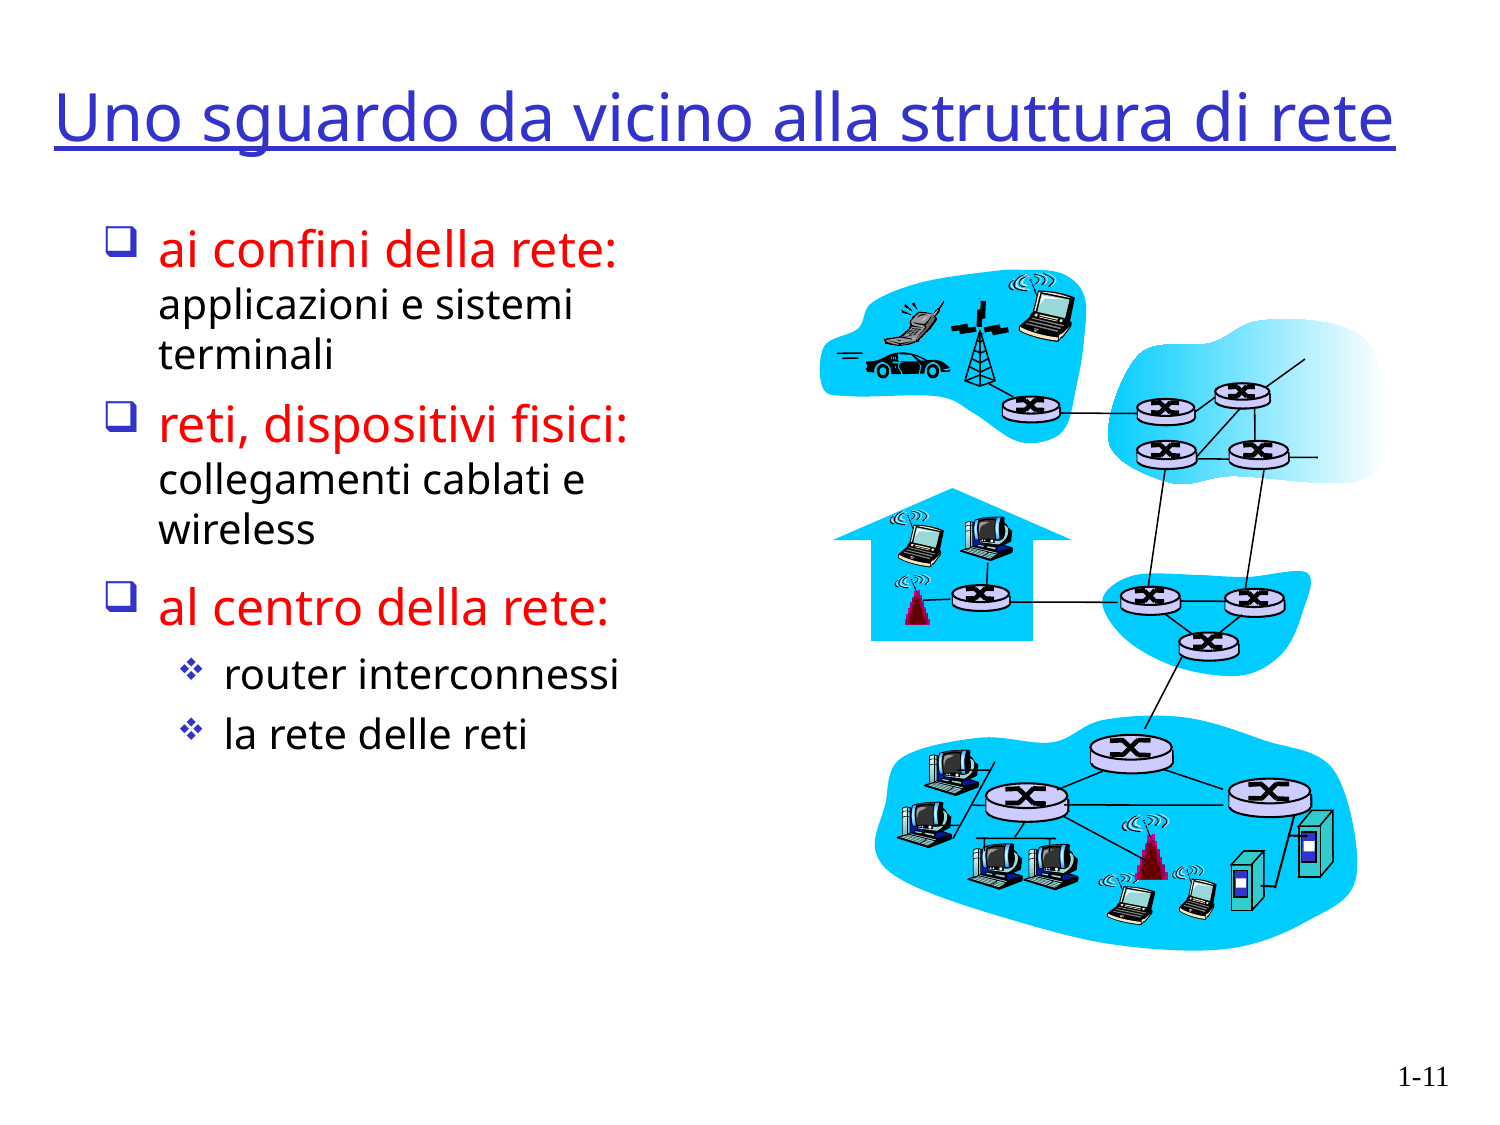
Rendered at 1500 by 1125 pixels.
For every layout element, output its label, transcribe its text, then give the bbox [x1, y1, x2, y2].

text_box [818, 268, 1388, 953]
slide_number 1-11 [1362, 1049, 1465, 1125]
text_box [894, 298, 1312, 888]
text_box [1056, 359, 1318, 805]
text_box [836, 271, 1333, 926]
title Uno sguardo da vicino alla struttura di rete [38, 37, 1432, 193]
list ai confini della rete: applicazioni e sistemi terminali reti, dispositivi fisici: collegamenti cablati e wireless al centro della rete: router interconnessi la rete delle reti [87, 209, 713, 785]
